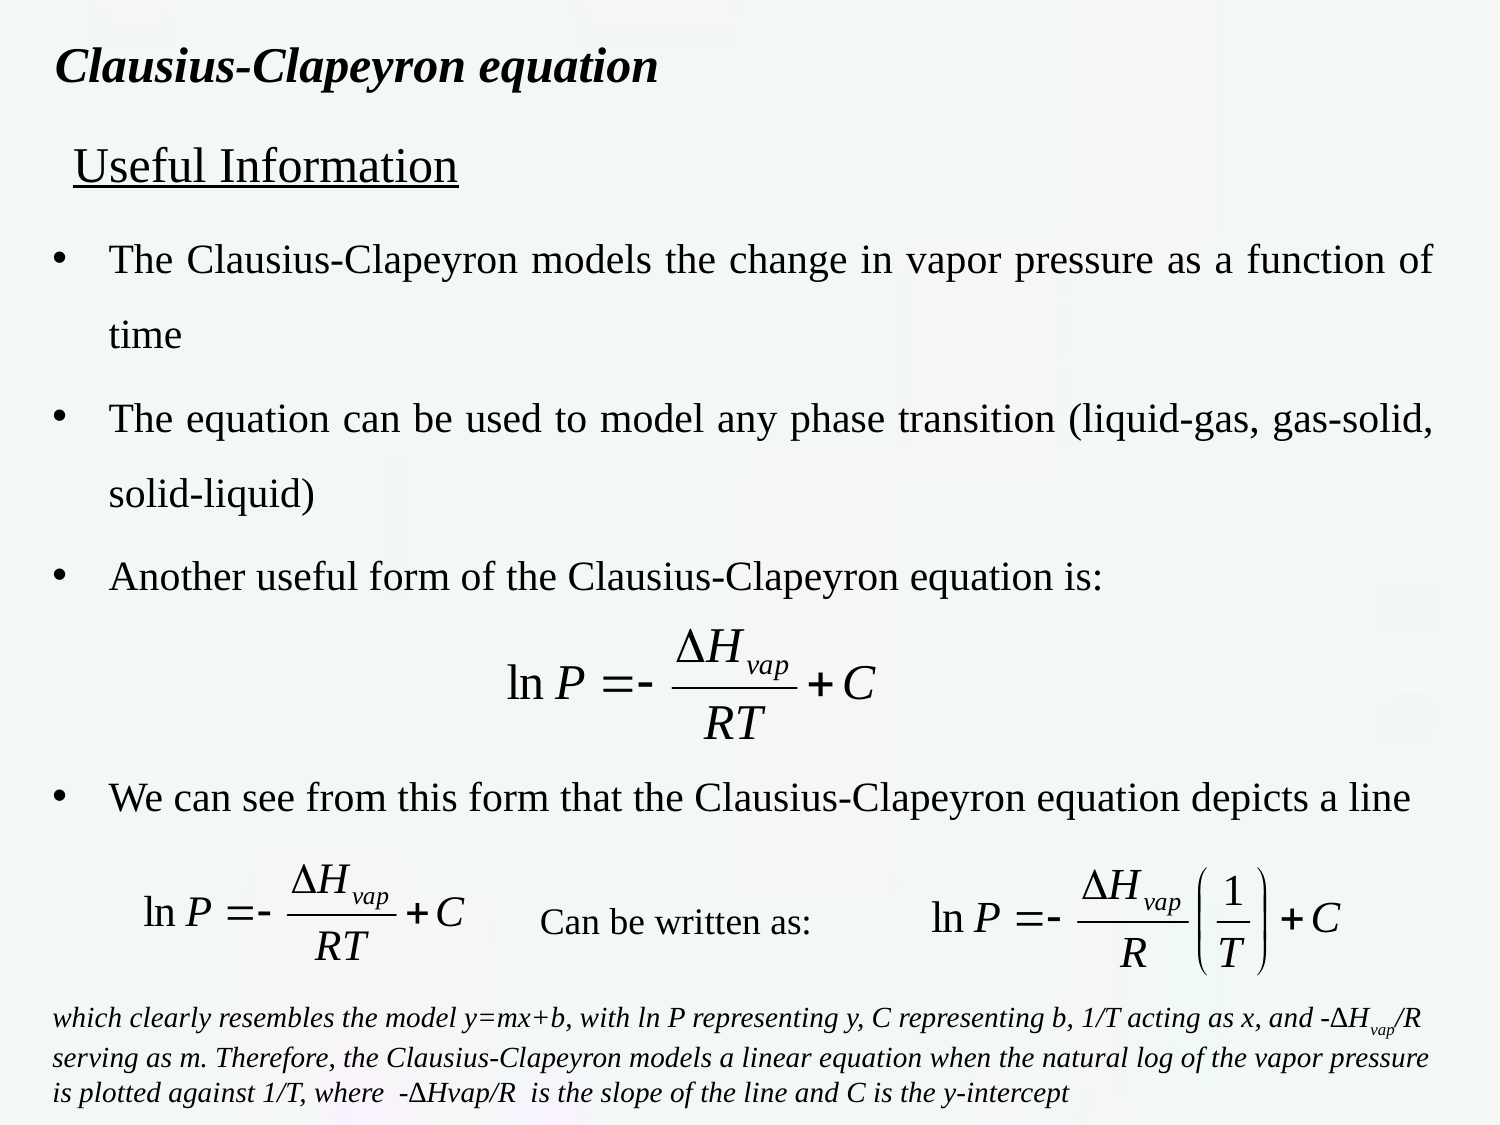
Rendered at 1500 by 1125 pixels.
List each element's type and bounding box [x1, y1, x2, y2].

text_box [499, 612, 888, 751]
picture [0, 0, 1500, 1125]
text_box [137, 849, 476, 970]
text_box [924, 854, 1351, 985]
